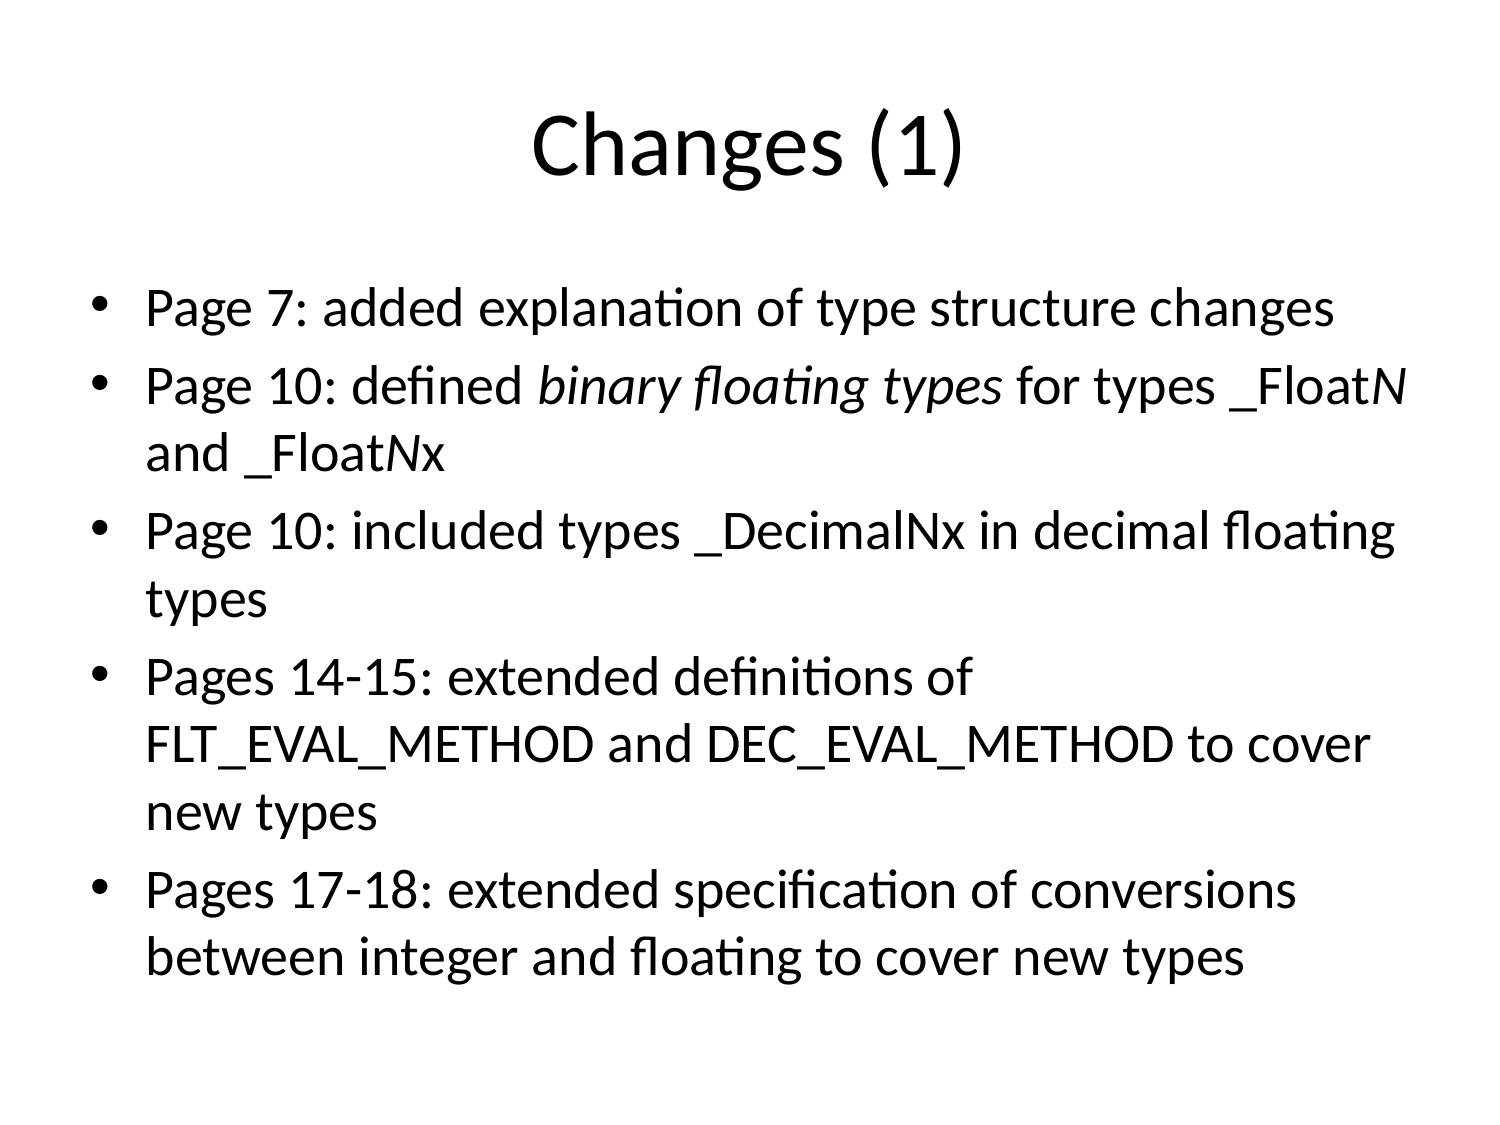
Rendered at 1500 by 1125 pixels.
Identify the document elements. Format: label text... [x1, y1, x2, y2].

title Changes (1) [75, 45, 1425, 233]
list Page 7: added explanation of type structure changes Page 10: defined binary floating types for types _FloatN and _FloatNx Page 10: included types _DecimalNx in decimal floating types Pages 14-15: extended definitions of FLT_EVAL_METHOD and DEC_EVAL_METHOD to cover new types Pages 17-18: extended specification of conversions between integer and floating to cover new types [75, 262, 1425, 1005]
